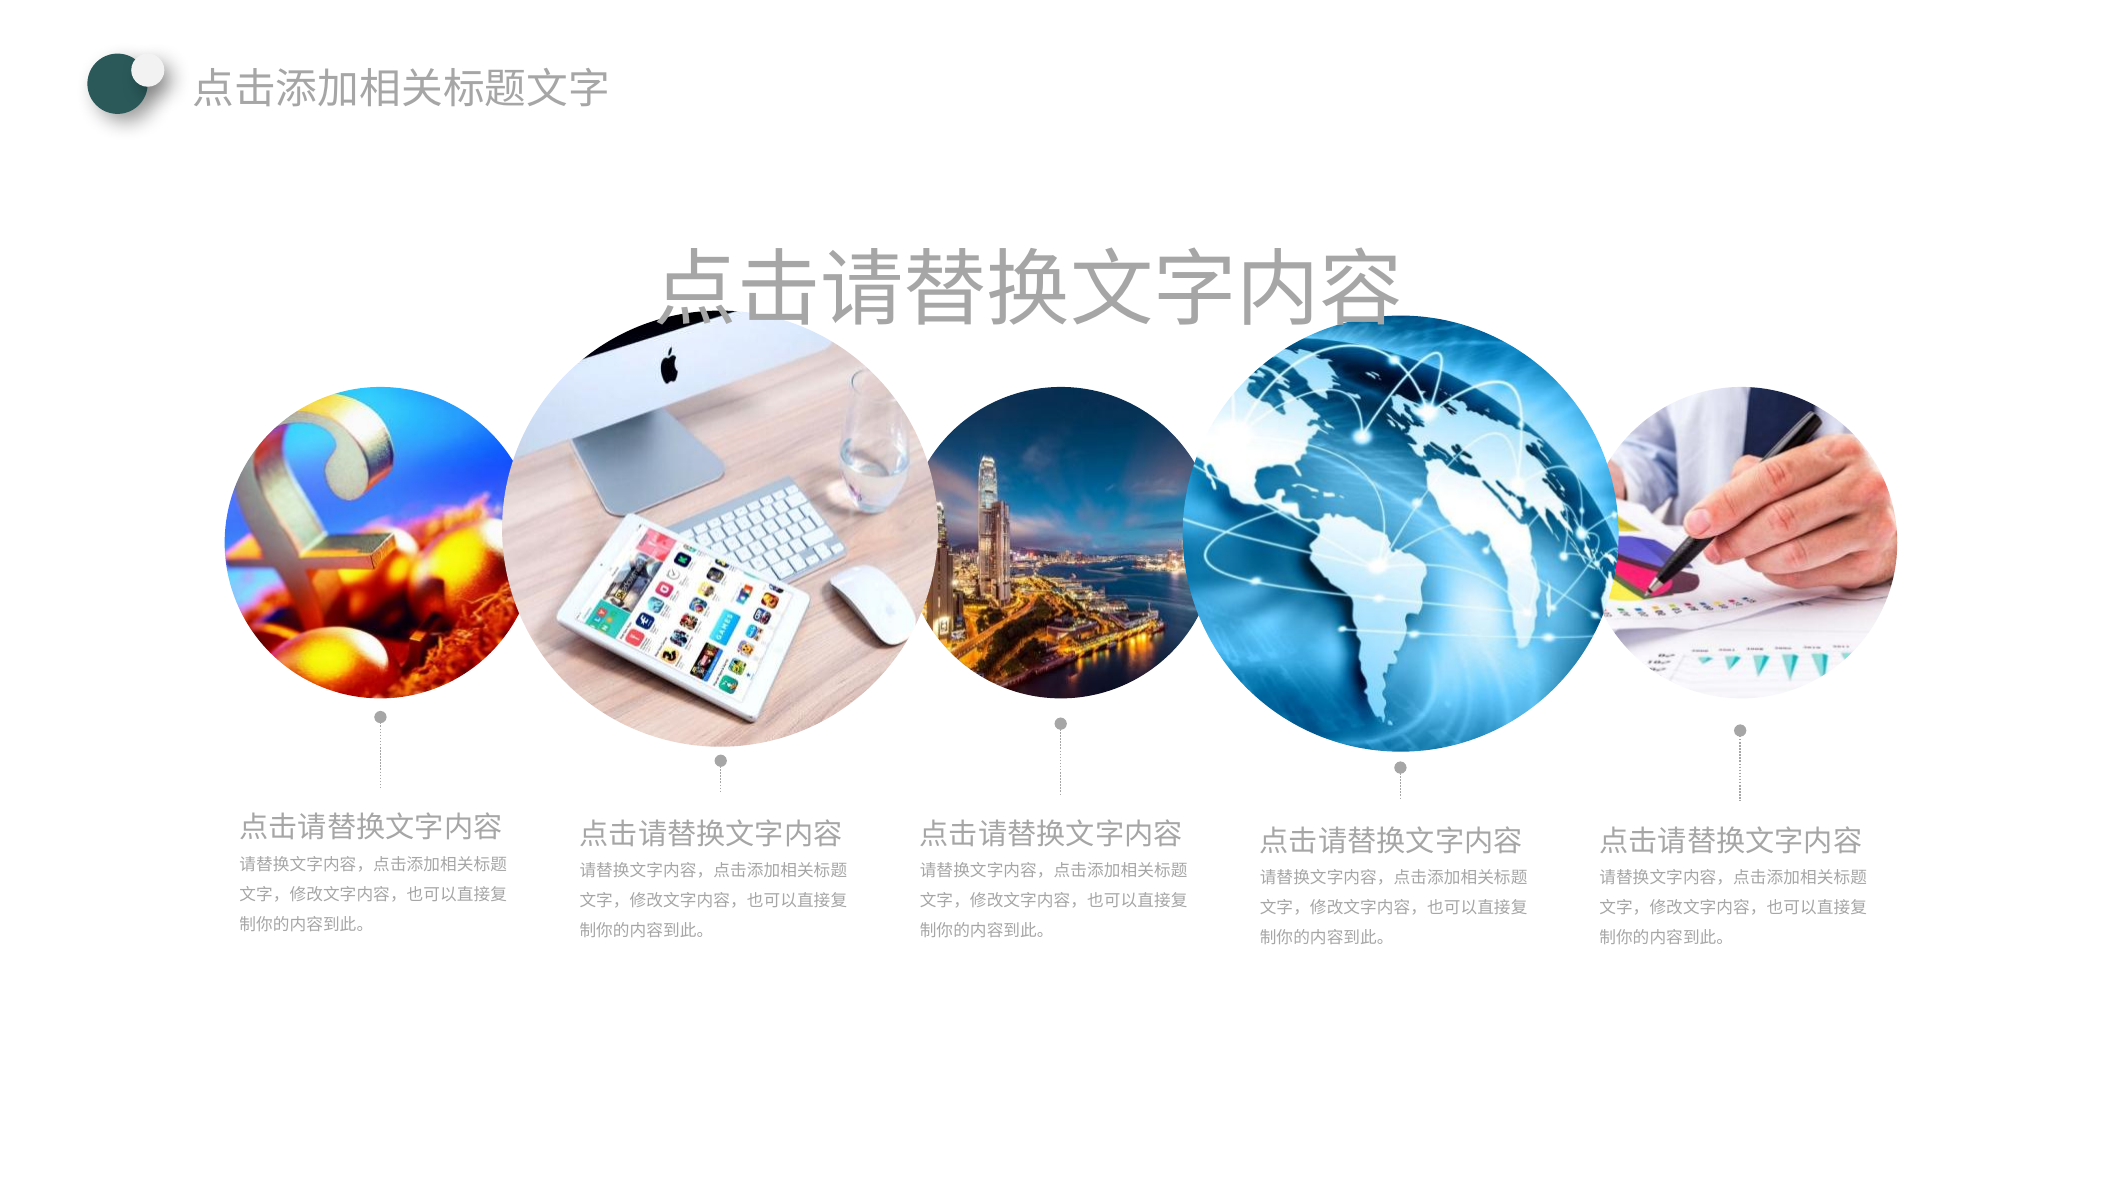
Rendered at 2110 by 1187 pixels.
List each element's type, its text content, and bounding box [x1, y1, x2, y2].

text_box 点击请替换文字内容 请替换文字内容，点击添加相关标题文字，修改文字内容，也可以直接复制你的内容到此。 [564, 787, 877, 950]
text_box 点击请替换文字内容 请替换文字内容，点击添加相关标题文字，修改文字内容，也可以直接复制你的内容到此。 [224, 781, 537, 944]
text_box 点击请替换文字内容 请替换文字内容，点击添加相关标题文字，修改文字内容，也可以直接复制你的内容到此。 [904, 787, 1217, 950]
text_box 点击请替换文字内容 [639, 178, 1471, 343]
text_box 点击添加相关标题文字 [176, 53, 680, 114]
text_box [86, 52, 142, 115]
text_box [223, 385, 519, 700]
text_box [1604, 385, 1899, 700]
text_box 点击请替换文字内容 请替换文字内容，点击添加相关标题文字，修改文字内容，也可以直接复制你的内容到此。 [1584, 794, 1897, 957]
text_box [1181, 326, 1620, 753]
text_box [501, 325, 940, 748]
text_box [130, 52, 166, 88]
text_box 点击请替换文字内容 请替换文字内容，点击添加相关标题文字，修改文字内容，也可以直接复制你的内容到此。 [1244, 794, 1557, 957]
text_box [922, 385, 1198, 700]
